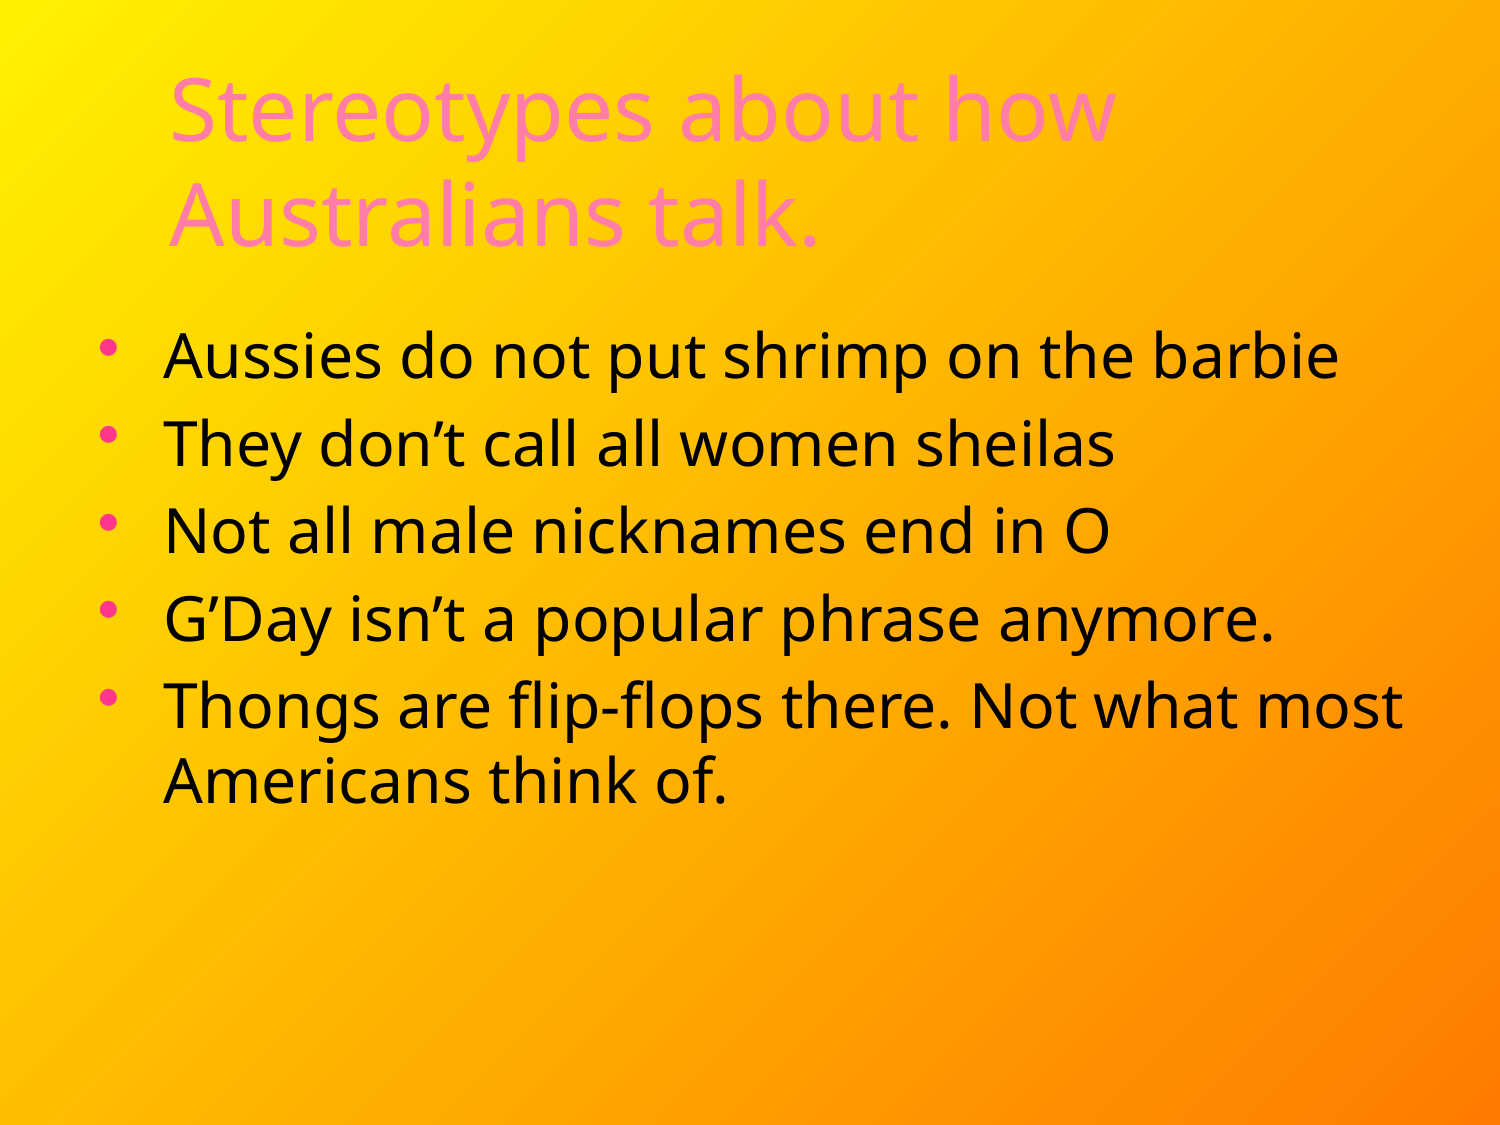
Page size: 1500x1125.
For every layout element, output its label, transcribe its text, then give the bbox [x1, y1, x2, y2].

title Stereotypes about how Australians talk. [75, 43, 1425, 274]
list Aussies do not put shrimp on the barbie They don’t call all women sheilas Not all male nicknames end in O G’Day isn’t a popular phrase anymore. Thongs are flip-flops there. Not what most Americans think of. [75, 308, 1425, 1059]
